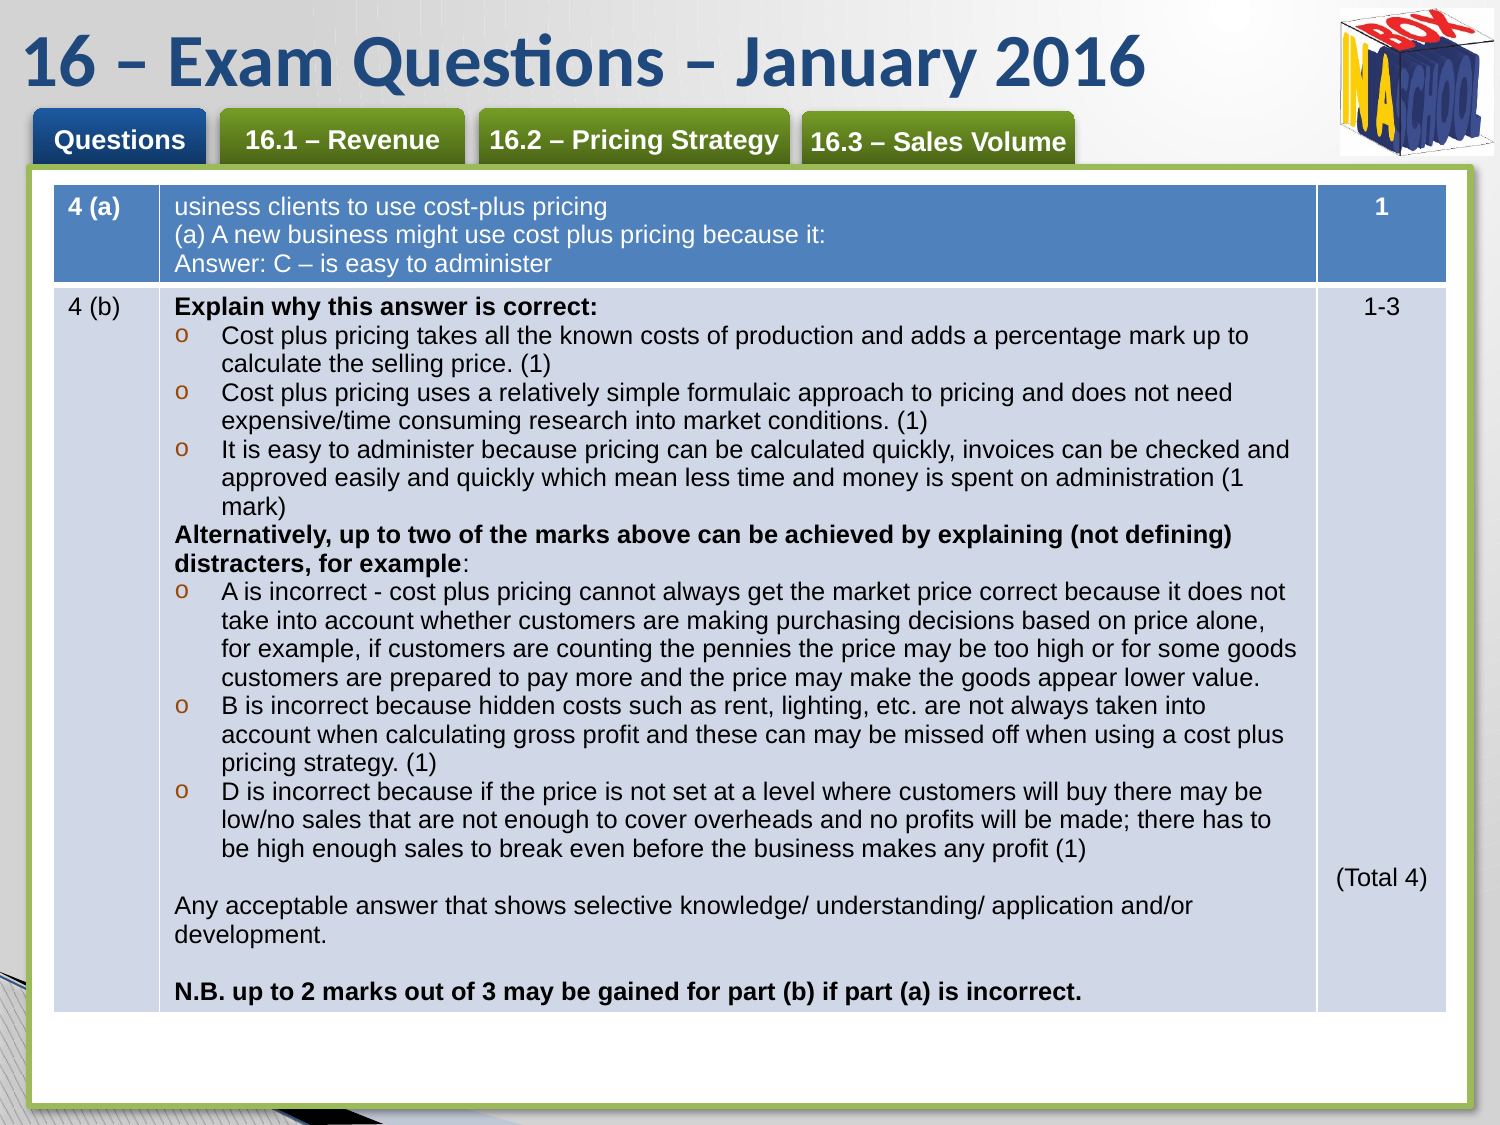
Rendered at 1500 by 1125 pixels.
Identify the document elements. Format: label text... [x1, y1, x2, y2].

picture [1340, 8, 1495, 156]
table_header usiness clients to use cost-plus pricing (a) A new business might use cost plus pricing because it: Answer: C – is easy to administer [160, 185, 1316, 282]
table_cell 1-3 (Total 4) [1318, 288, 1446, 1012]
table_cell Explain why this answer is correct: Cost plus pricing takes all the known costs of production and adds a percentage mark up to calculate the selling price. (1) Cost plus pricing uses a relatively simple formulaic approach to pricing and does not need expensive/time consuming research into market conditions. (1) It is easy to administer because pricing can be calculated quickly, invoices can be checked and approved easily and quickly which mean less time and money is spent on administration (1 mark) Alternatively, up to two of the marks above can be achieved by explaining (not defining) distracters, for example: A is incorrect - cost plus pricing cannot always get the market price correct because it does not take into account whether customers are making purchasing decisions based on price alone, for example, if customers are counting the pennies the price may be too high or for some goods customers are prepared to pay more and the price may make the goods appear lower value. B is incorrect because hidden costs such as rent, lighting, etc. are not always taken into account when calculating gross profit and these can may be missed off when using a cost plus pricing strategy. (1) D is incorrect because if the price is not set at a level where customers will buy there may be low/no sales that are not enough to cover overheads and no profits will be made; there has to be high enough sales to break even before the business makes any profit (1) Any acceptable answer that shows selective knowledge/ understanding/ application and/or development. N.B. up to 2 marks out of 3 may be gained for part (b) if part (a) is incorrect. [160, 288, 1316, 1012]
table_header 4 (a) [54, 185, 159, 282]
title 16 – Exam Questions – January 2016 [5, 11, 1270, 102]
table_cell 4 (b) [54, 288, 159, 1012]
table_header 1 [1318, 185, 1446, 282]
picture [281, 1114, 303, 1125]
